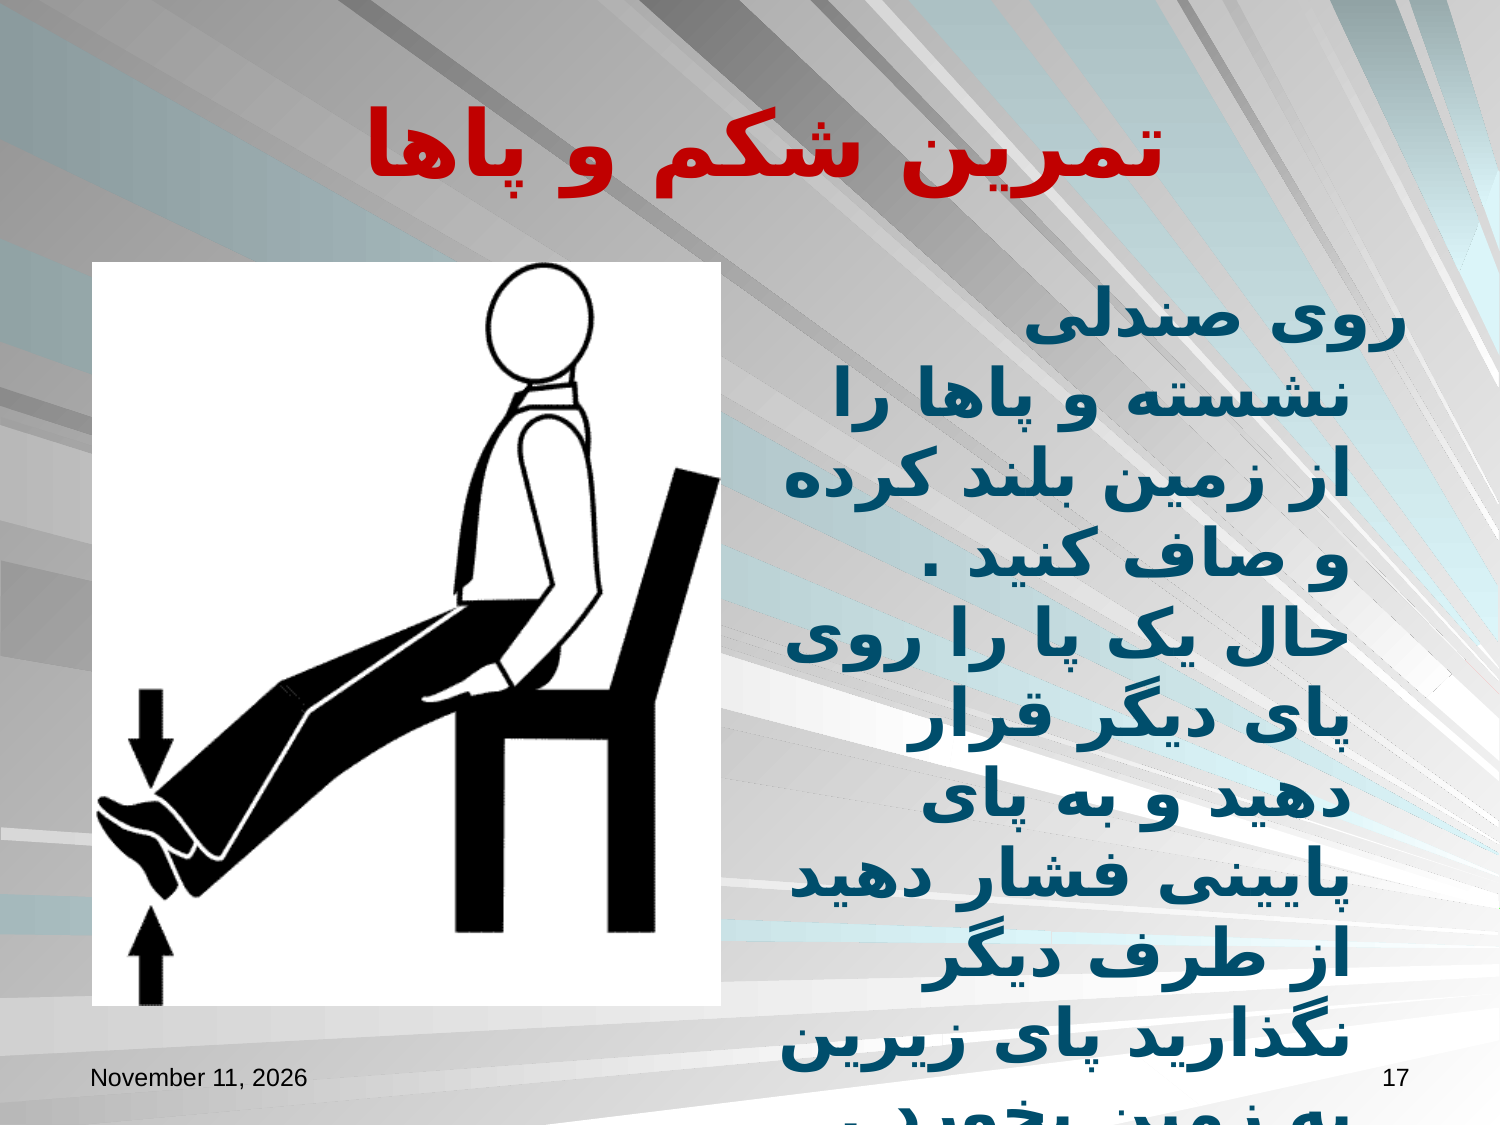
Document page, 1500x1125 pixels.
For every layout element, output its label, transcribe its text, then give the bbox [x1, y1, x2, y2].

title تمرین شکم و پاها [74, 45, 1426, 234]
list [92, 262, 721, 1006]
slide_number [74, 1023, 426, 1100]
list روی صندلی نشسته و پاها را از زمین بلند کرده و صاف کنید . حال یک پا را روی پای دیگر قرار دهید و به پای پایینی فشار دهید از طرف دیگر نگذارید پای زیرین به زمین بخورد . [762, 262, 1426, 1006]
slide_number 17 [1074, 1023, 1426, 1100]
